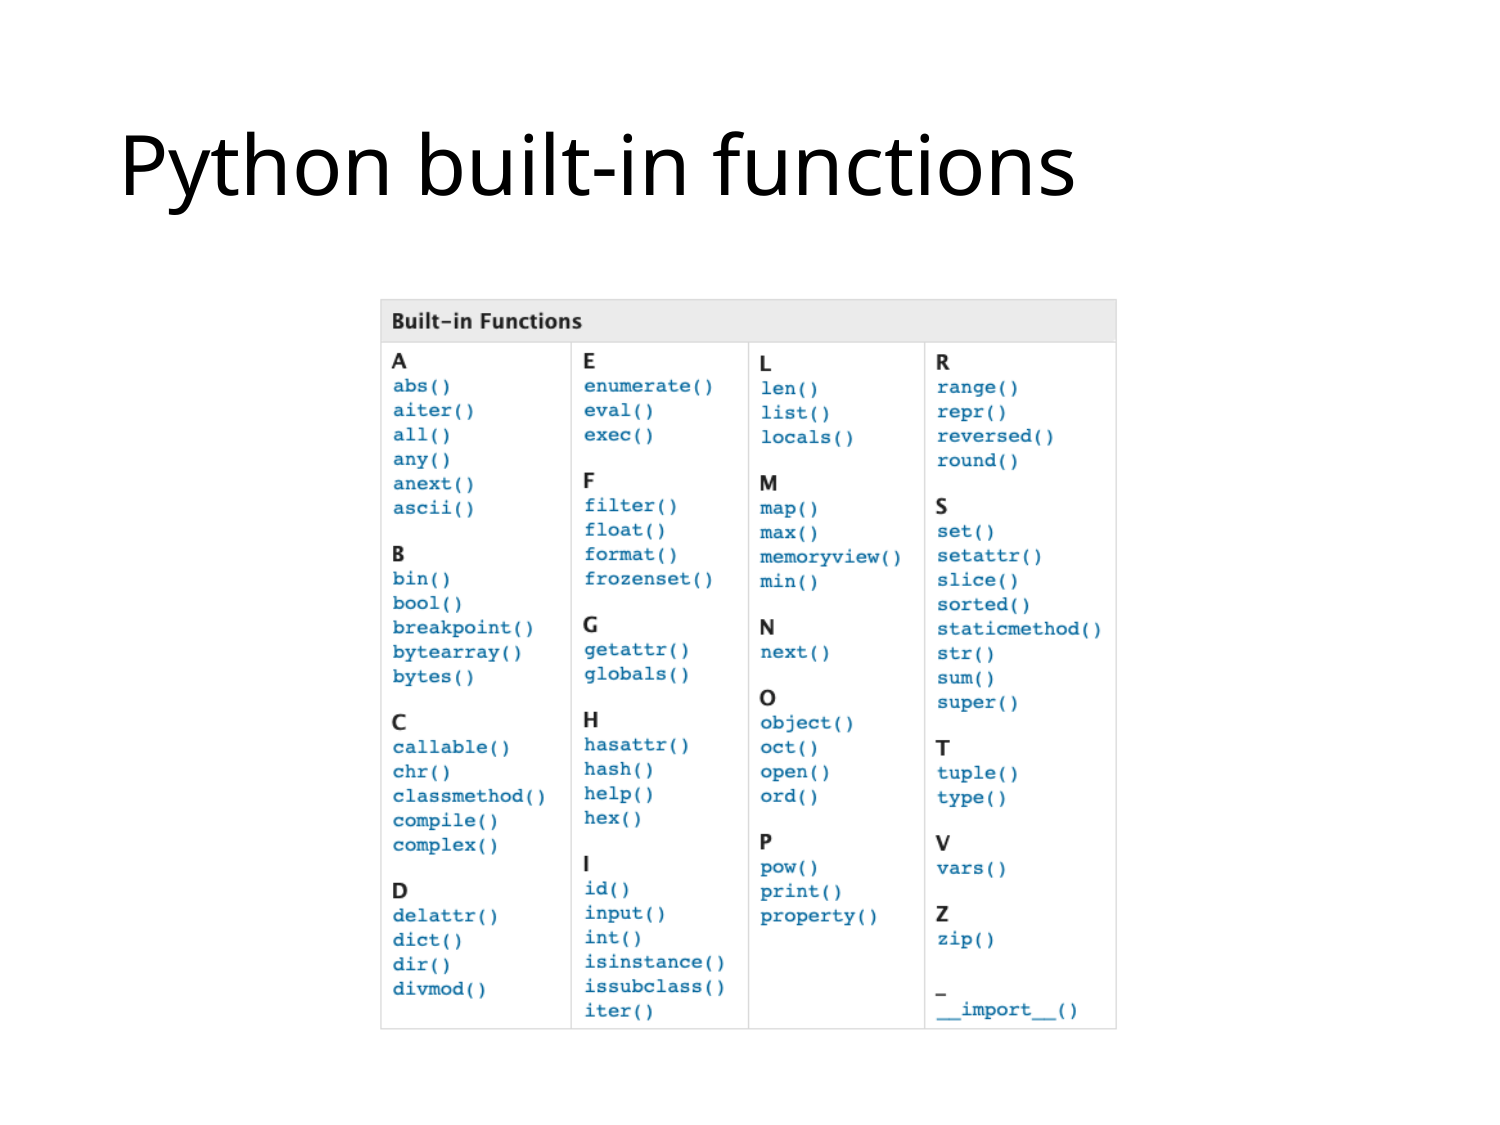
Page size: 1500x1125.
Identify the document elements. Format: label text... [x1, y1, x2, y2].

picture [374, 294, 1126, 1036]
title Python built-in functions [103, 59, 1397, 278]
